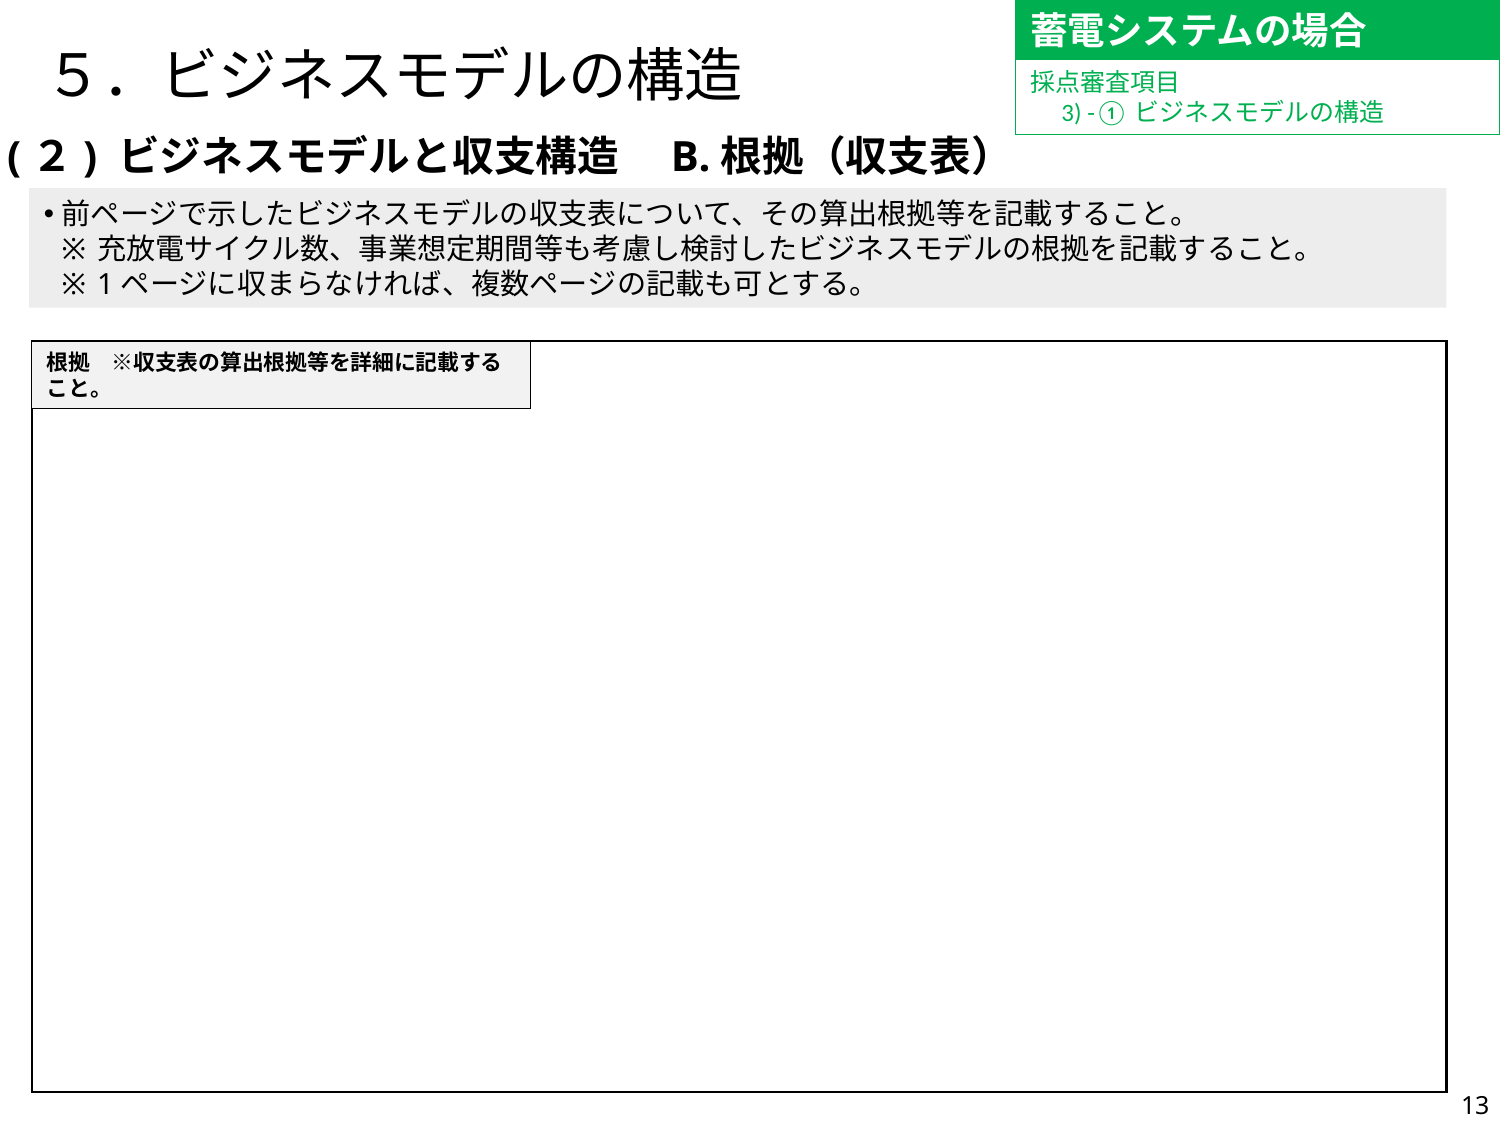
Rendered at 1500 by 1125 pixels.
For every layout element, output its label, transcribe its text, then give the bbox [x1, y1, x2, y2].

title ５．ビジネスモデルの構造 [29, 33, 1015, 122]
text_box 根拠 ※収支表の算出根拠等を詳細に記載すること。 [31, 341, 531, 409]
text_box (２) ビジネスモデルと収支構造 B.根拠（収支表） [0, 122, 1028, 188]
text_box 前ページで示したビジネスモデルの収支表について、その算出根拠等を記載すること。 充放電サイクル数、事業想定期間等も考慮し検討したビジネスモデルの根拠を記載すること。 1ページに収まらなければ、複数ページの記載も可とする。 [29, 188, 1447, 308]
text_box [31, 340, 1448, 1093]
text_box 蓄電システムの場合 [1015, 0, 1500, 59]
text_box 採点審査項目 3) -①ビジネスモデルの構造 [1015, 59, 1500, 135]
